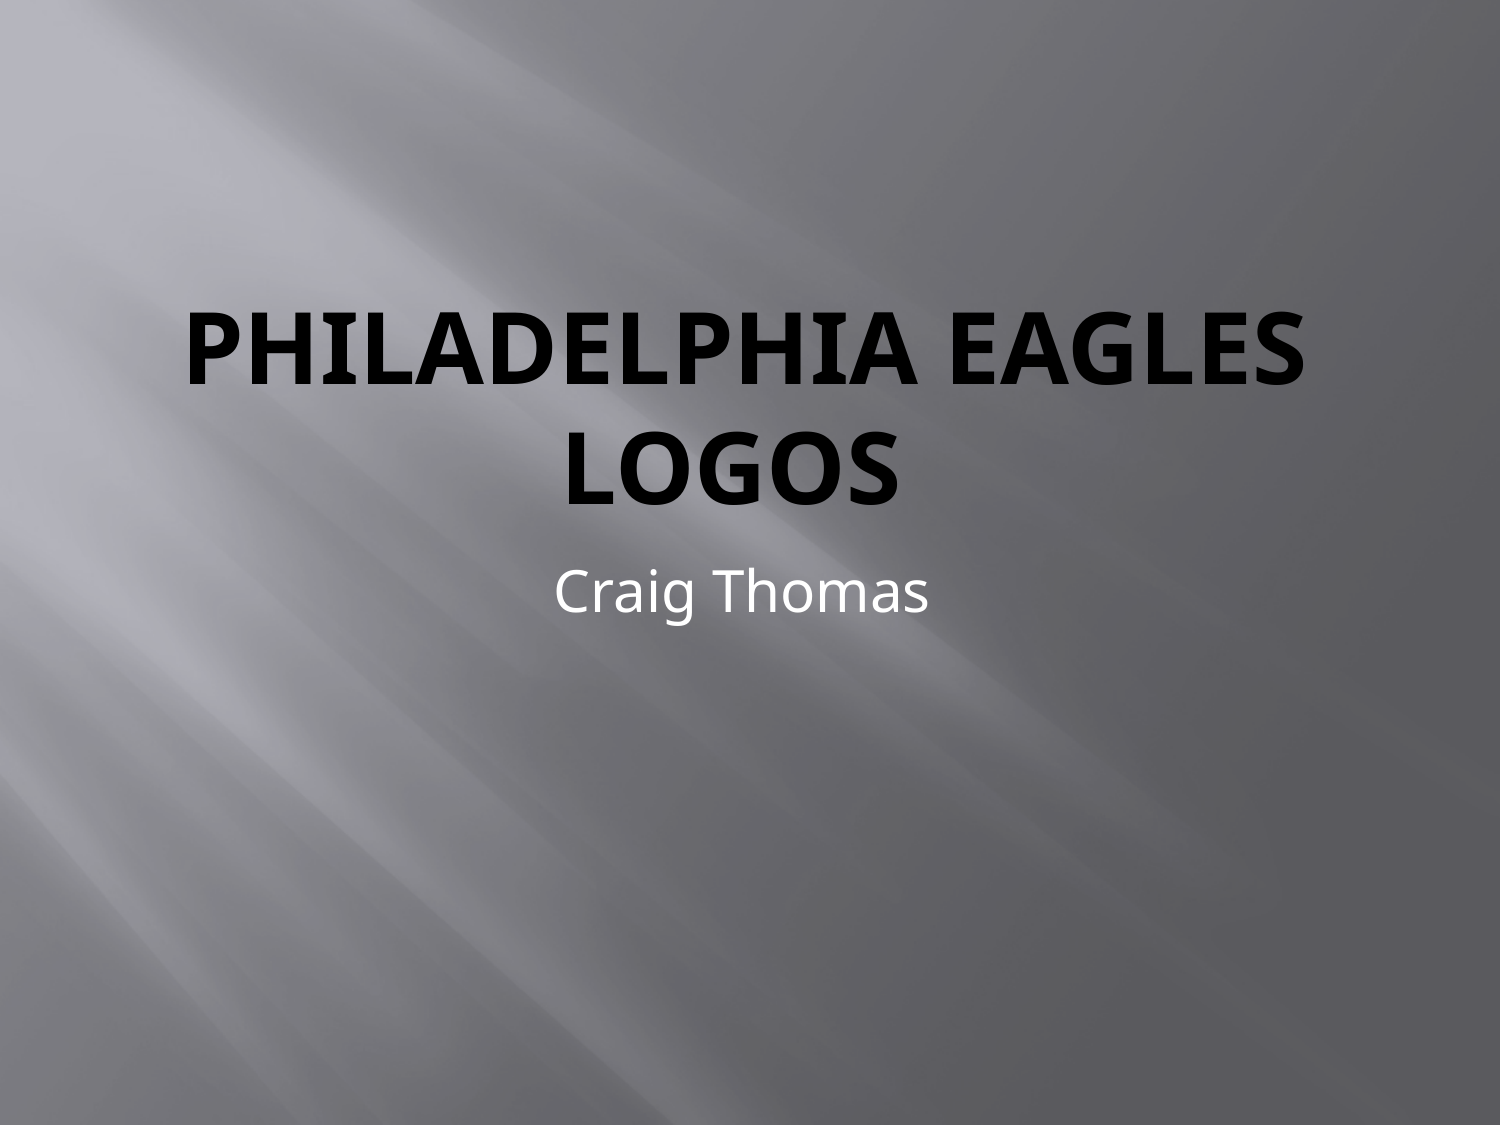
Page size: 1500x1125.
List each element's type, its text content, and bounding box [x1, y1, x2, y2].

title Philadelphia Eagles Logos [69, 224, 1420, 525]
subtitle Craig Thomas [225, 546, 1275, 834]
